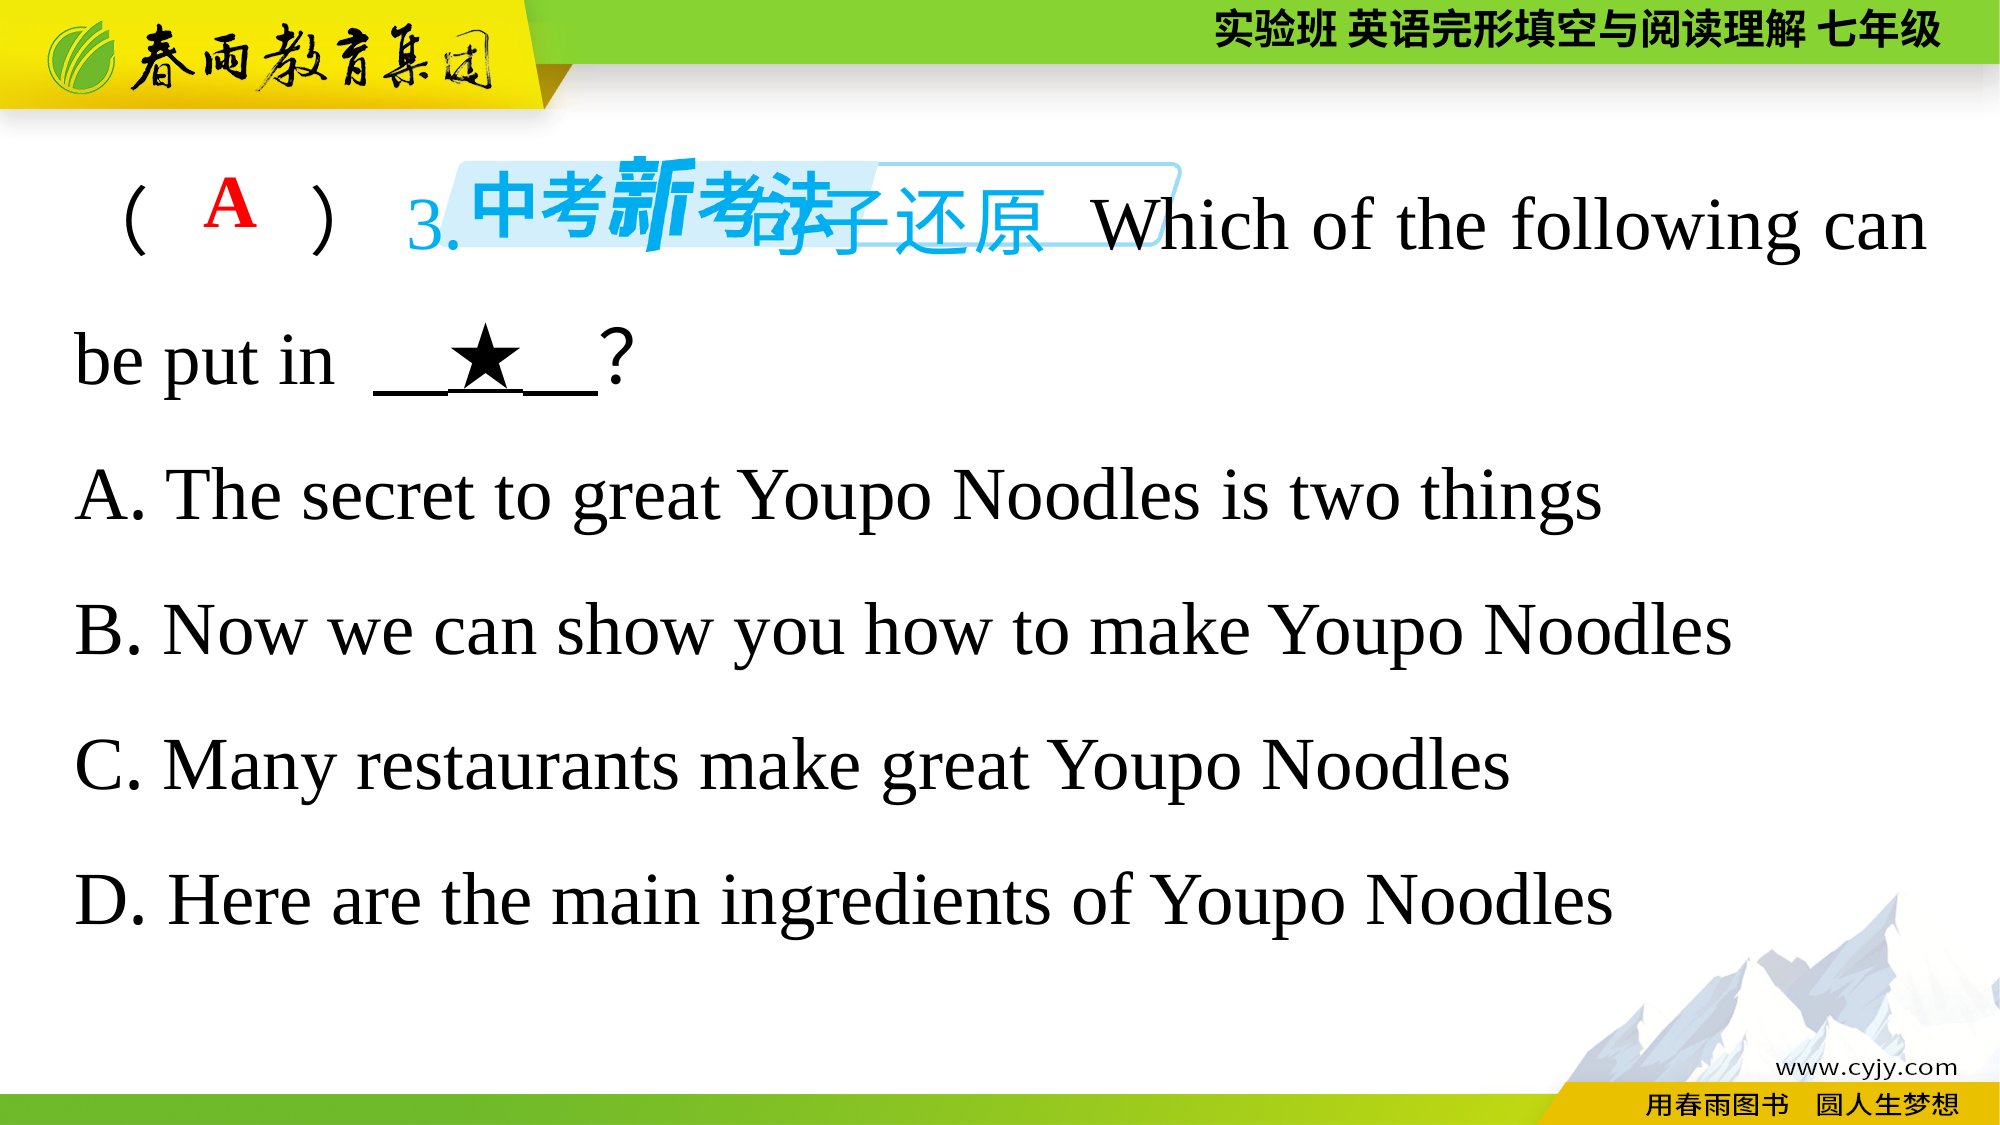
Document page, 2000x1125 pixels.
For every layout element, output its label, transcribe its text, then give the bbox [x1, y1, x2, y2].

picture [0, 0, 2000, 1125]
list （ ）3. 句子还原 Which of the following can be put in ★ ？ A. The secret to great Youpo Noodles is two things B. Now we can show you how to make Youpo Noodles C. Many restaurants make great Youpo Noodles D. Here are the main ingredients of Youpo Noodles [59, 122, 1944, 956]
